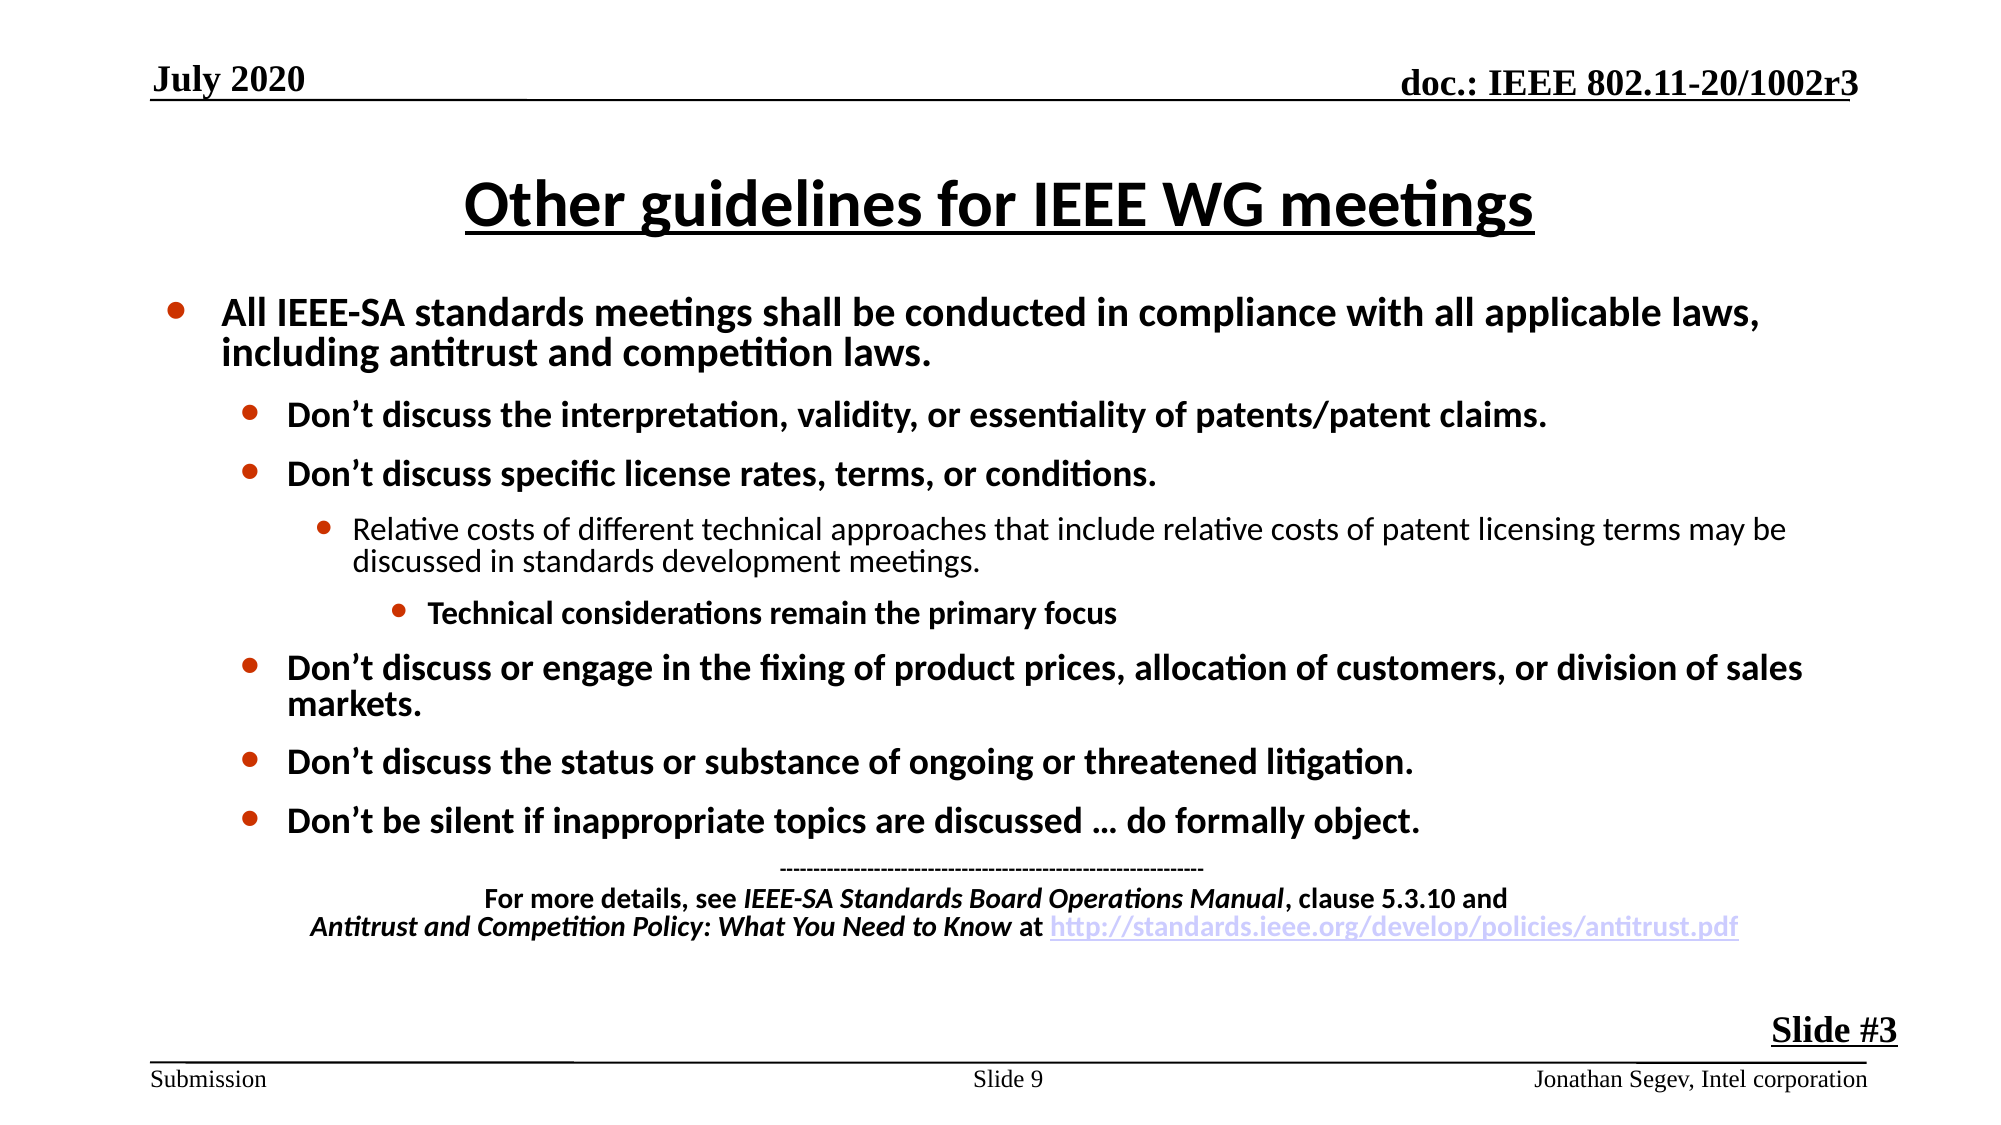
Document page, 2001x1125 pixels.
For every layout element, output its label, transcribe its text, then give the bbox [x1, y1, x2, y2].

footer Jonathan Segev, Intel corporation [1171, 1061, 1869, 1093]
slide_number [152, 54, 563, 100]
title Other guidelines for IEEE WG meetings [149, 112, 1850, 286]
text_box Slide #3 [1756, 997, 1913, 1058]
slide_number Slide 9 [950, 1061, 1067, 1123]
list All IEEE-SA standards meetings shall be conducted in compliance with all applicable laws, including antitrust and competition laws. Don’t discuss the interpretation, validity, or essentiality of patents/patent claims. Don’t discuss specific license rates, terms, or conditions. Relative costs of different technical approaches that include relative costs of patent licensing terms may be discussed in standards development meetings. Technical considerations remain the primary focus Don’t discuss or engage in the fixing of product prices, allocation of customers, or division of sales markets. Don’t discuss the status or substance of ongoing or threatened litigation. Don’t be silent if inappropriate topics are discussed … do formally object. --------------------------------------------------------------- For more details, see IEEE-SA Standards Board Operations Manual, clause 5.3.10 and Antitrust and Competition Policy: What You Need to Know at http://standards.ieee.org/develop/policies/antitrust.pdf [149, 286, 1850, 1000]
